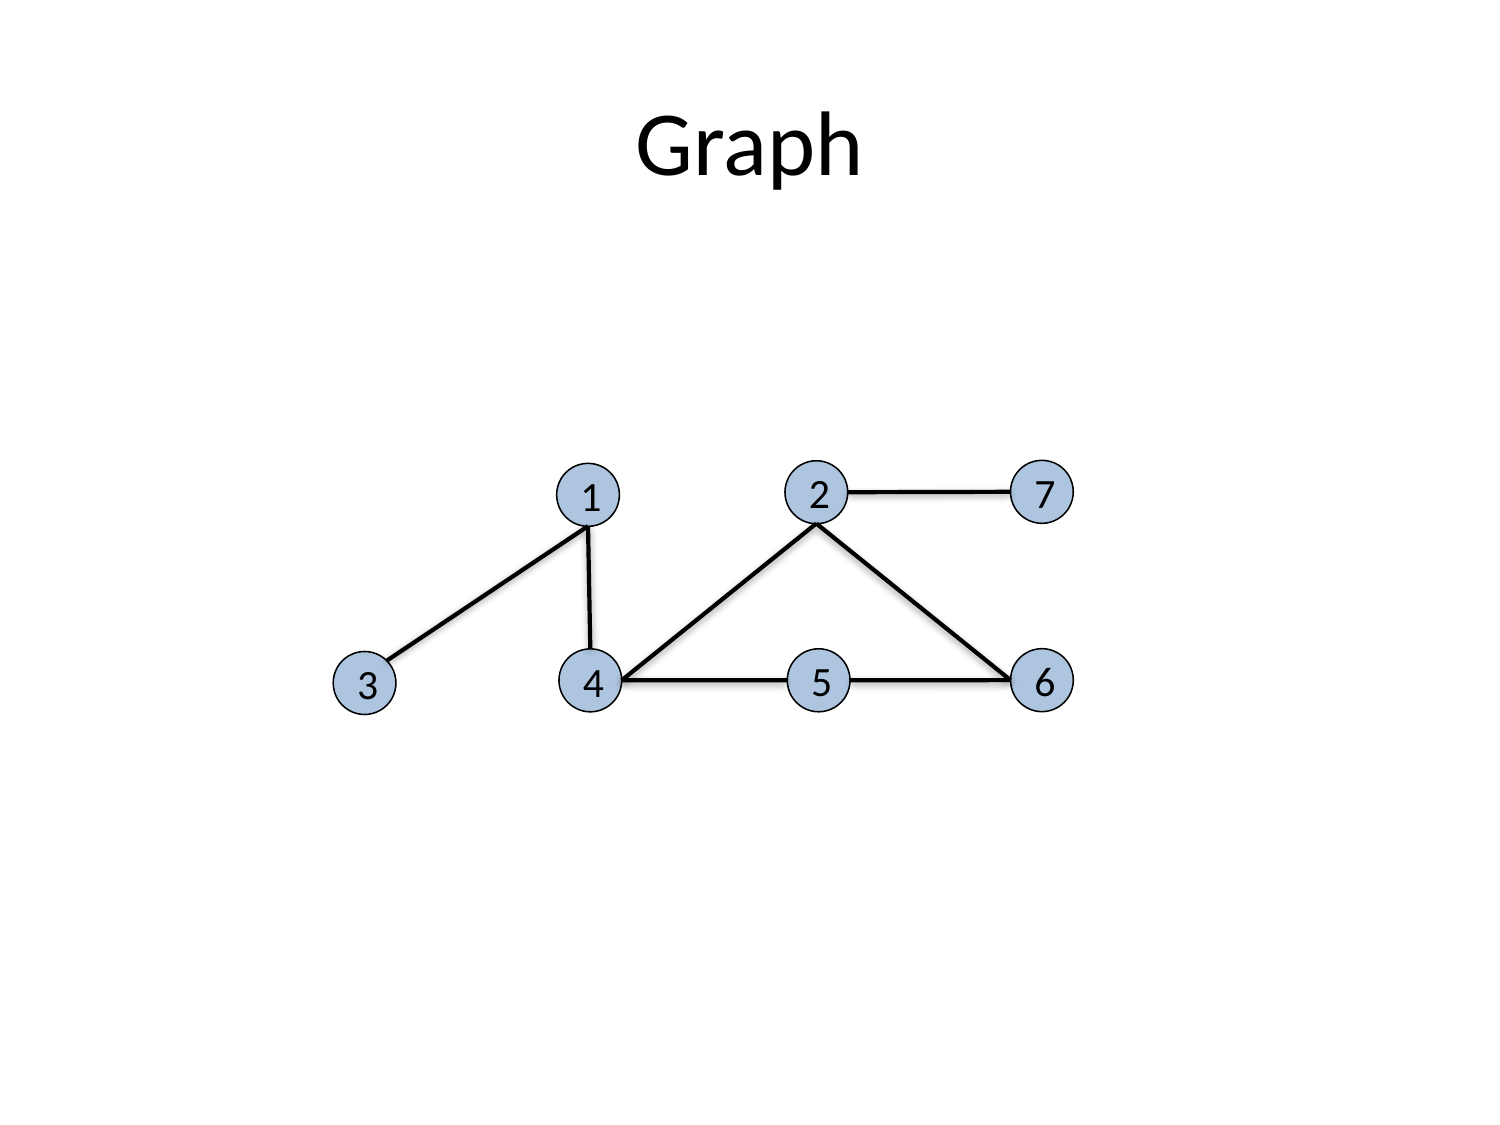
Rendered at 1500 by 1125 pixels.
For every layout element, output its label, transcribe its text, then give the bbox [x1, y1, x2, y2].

text_box 5 [789, 690, 849, 712]
text_box 1 [556, 463, 620, 526]
text_box 3 [333, 651, 396, 715]
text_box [386, 526, 589, 661]
title Graph [75, 45, 1425, 233]
text_box 6 [1012, 648, 1074, 712]
text_box 4 [558, 649, 620, 712]
text_box 2 [784, 460, 848, 522]
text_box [816, 523, 1011, 681]
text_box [621, 523, 814, 681]
text_box 7 [1010, 460, 1074, 524]
